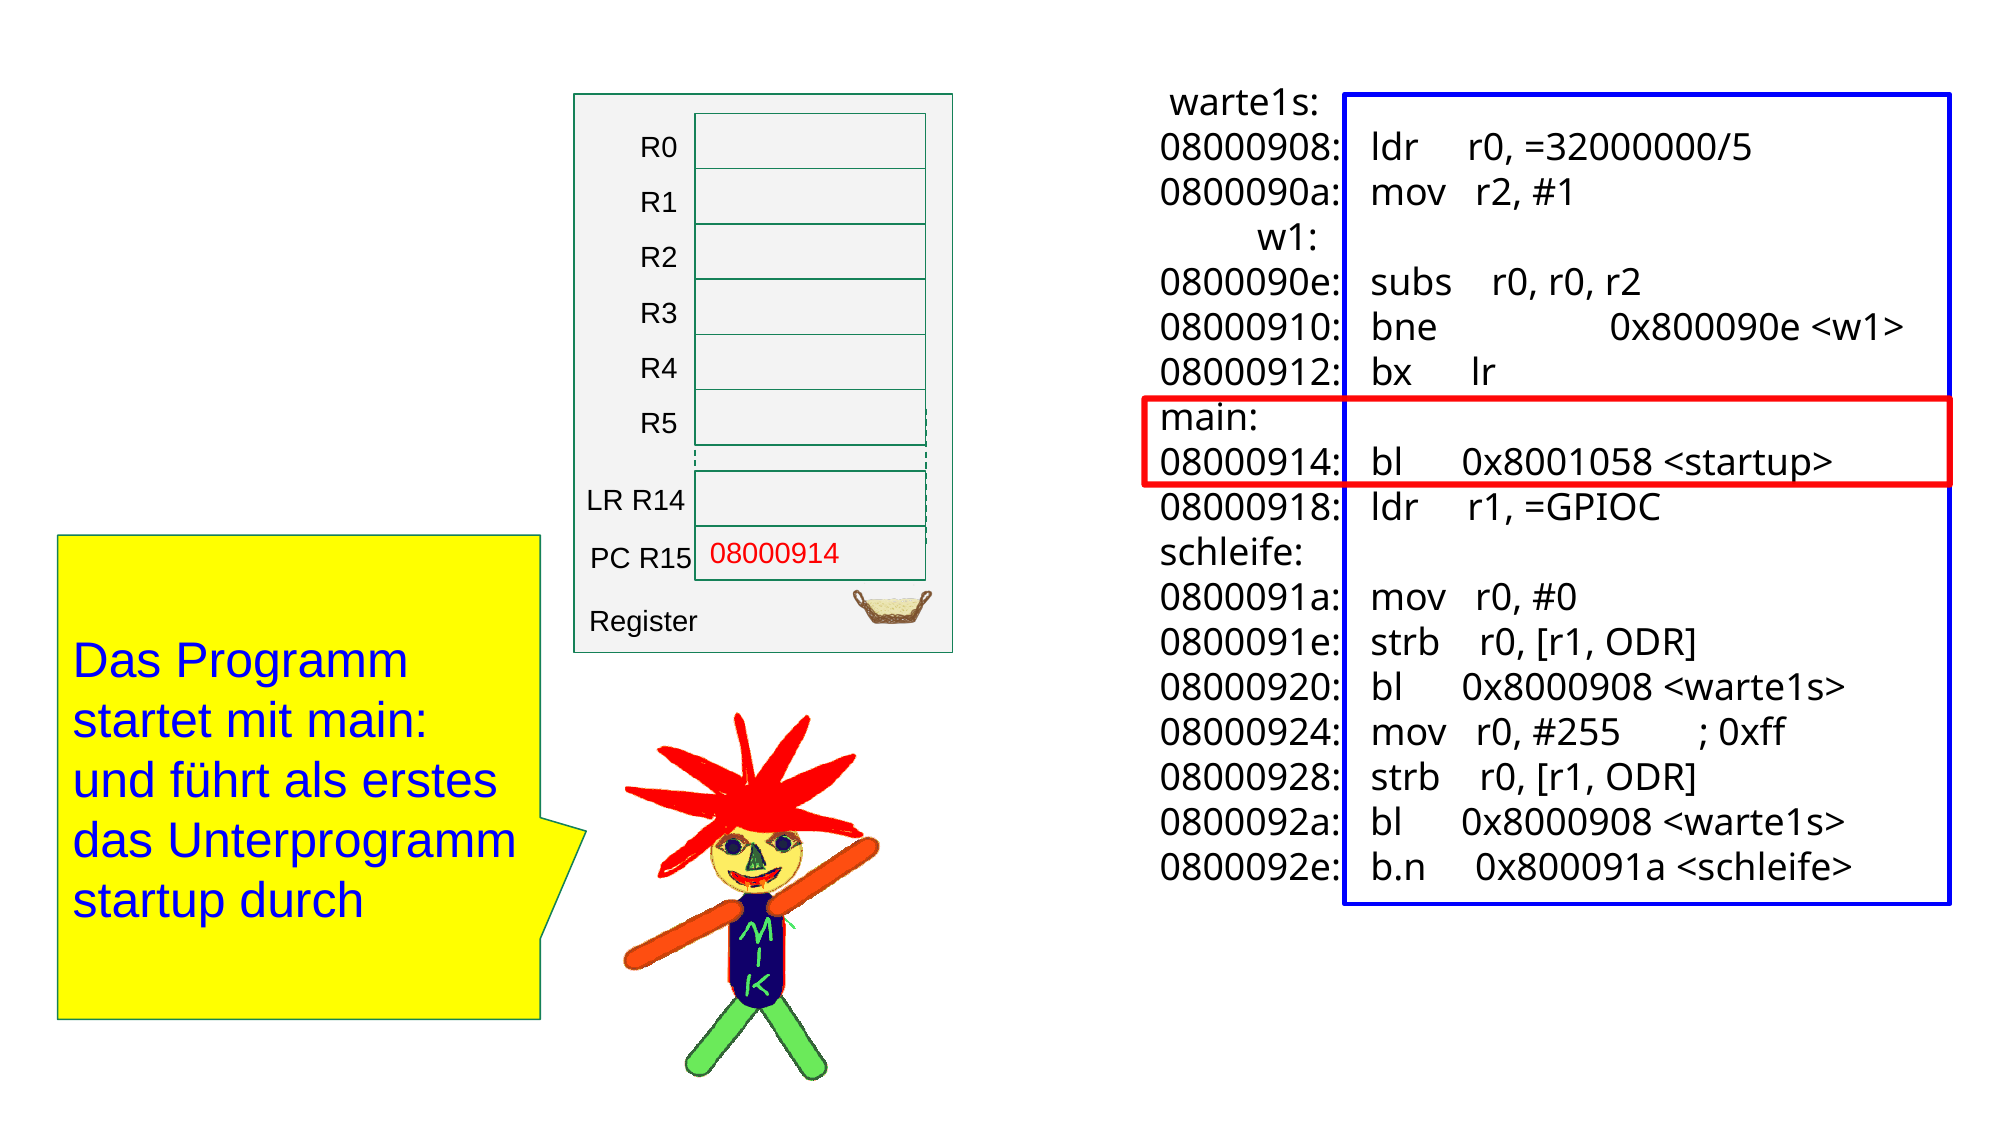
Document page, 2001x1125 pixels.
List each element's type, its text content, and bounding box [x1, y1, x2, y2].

picture [596, 703, 897, 1089]
text_box warte1s: 08000908: ldr r0, =32000000/5 0800090a: mov r2, #1 w1: 0800090e: subs r0, r0, r2 08000910: bne 0x800090e <w1> 08000912: bx lr main: 08000914: bl 0x8001058 <startup> 08000918: ldr r1, =GPIOC schleife: 0800091a: mov r0, #0 0800091e: strb r0, [r1, ODR] 08000920: bl 0x8000908 <warte1s> 08000924: mov r0, #255 ; 0xff 08000928: strb r0, [r1, ODR] 0800092a: bl 0x8000908 <warte1s> 0800092e: b.n 0x800091a <schleife> [1144, 70, 1950, 398]
text_box [1344, 94, 1950, 398]
text_box [1144, 398, 1950, 485]
text_box Das Programm startet mit main: und führt als erstes das Unterprogramm startup durch [57, 535, 587, 1020]
text_box warte1s: 08000908: ldr r0, =32000000/5 0800090a: mov r2, #1 w1: 0800090e: subs r0, r0, r2 08000910: bne 0x800090e <w1> 08000912: bx lr main: 08000914: bl 0x8001058 <startup> 08000918: ldr r1, =GPIOC schleife: 0800091a: mov r0, #0 0800091e: strb r0, [r1, ODR] 08000920: bl 0x8000908 <warte1s> 08000924: mov r0, #255 ; 0xff 08000928: strb r0, [r1, ODR] 0800092a: bl 0x8000908 <warte1s> 0800092e: b.n 0x800091a <schleife> [1144, 485, 1344, 904]
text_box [573, 93, 953, 653]
text_box [1344, 485, 1950, 904]
